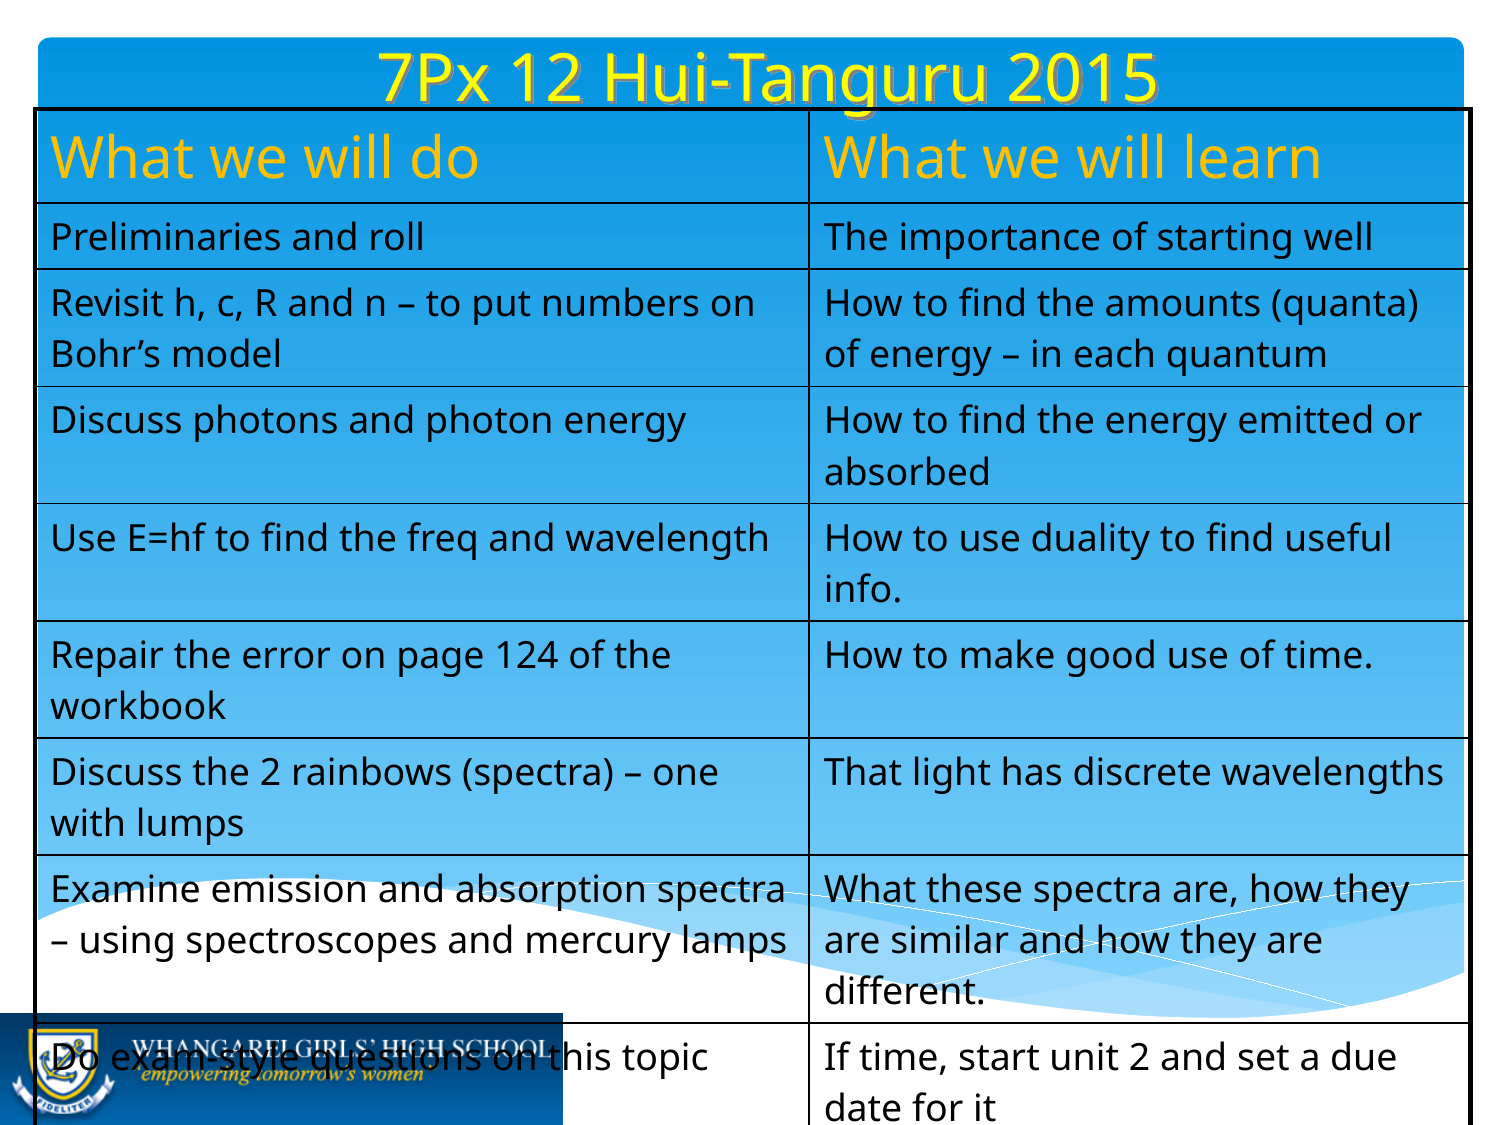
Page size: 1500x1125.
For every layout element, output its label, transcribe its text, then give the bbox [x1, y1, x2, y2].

table_cell Revisit h, c, R and n – to put numbers on Bohr’s model [37, 270, 808, 386]
picture [0, 1012, 563, 1125]
table_cell How to find the energy emitted or absorbed [810, 387, 1468, 503]
table_cell Use E=hf to find the freq and wavelength [37, 504, 808, 620]
table_header What we will learn [810, 111, 1468, 202]
table_cell If time, start unit 2 and set a due date for it [810, 1024, 1468, 1125]
table_cell Repair the error on page 124 of the workbook [37, 622, 808, 737]
table_cell Do exam-style questions on this topic [568, 1024, 808, 1125]
table_cell That light has discrete wavelengths [810, 739, 1468, 854]
text_box 7Px 12 Hui-Tanguru 2015 [162, 24, 1375, 107]
table_cell Discuss the 2 rainbows (spectra) – one with lumps [37, 739, 808, 854]
table_cell How to use duality to find useful info. [810, 504, 1468, 620]
table_cell How to find the amounts (quanta) of energy – in each quantum [810, 270, 1468, 386]
table_cell What these spectra are, how they are similar and how they are different. [810, 856, 1468, 1022]
table_cell Preliminaries and roll [37, 204, 808, 268]
table_header What we will do [37, 111, 808, 202]
table_cell How to make good use of time. [810, 622, 1468, 737]
table_cell Examine emission and absorption spectra – using spectroscopes and mercury lamps [37, 856, 808, 1022]
table_cell Discuss photons and photon energy [37, 387, 808, 503]
table_cell The importance of starting well [810, 204, 1468, 268]
